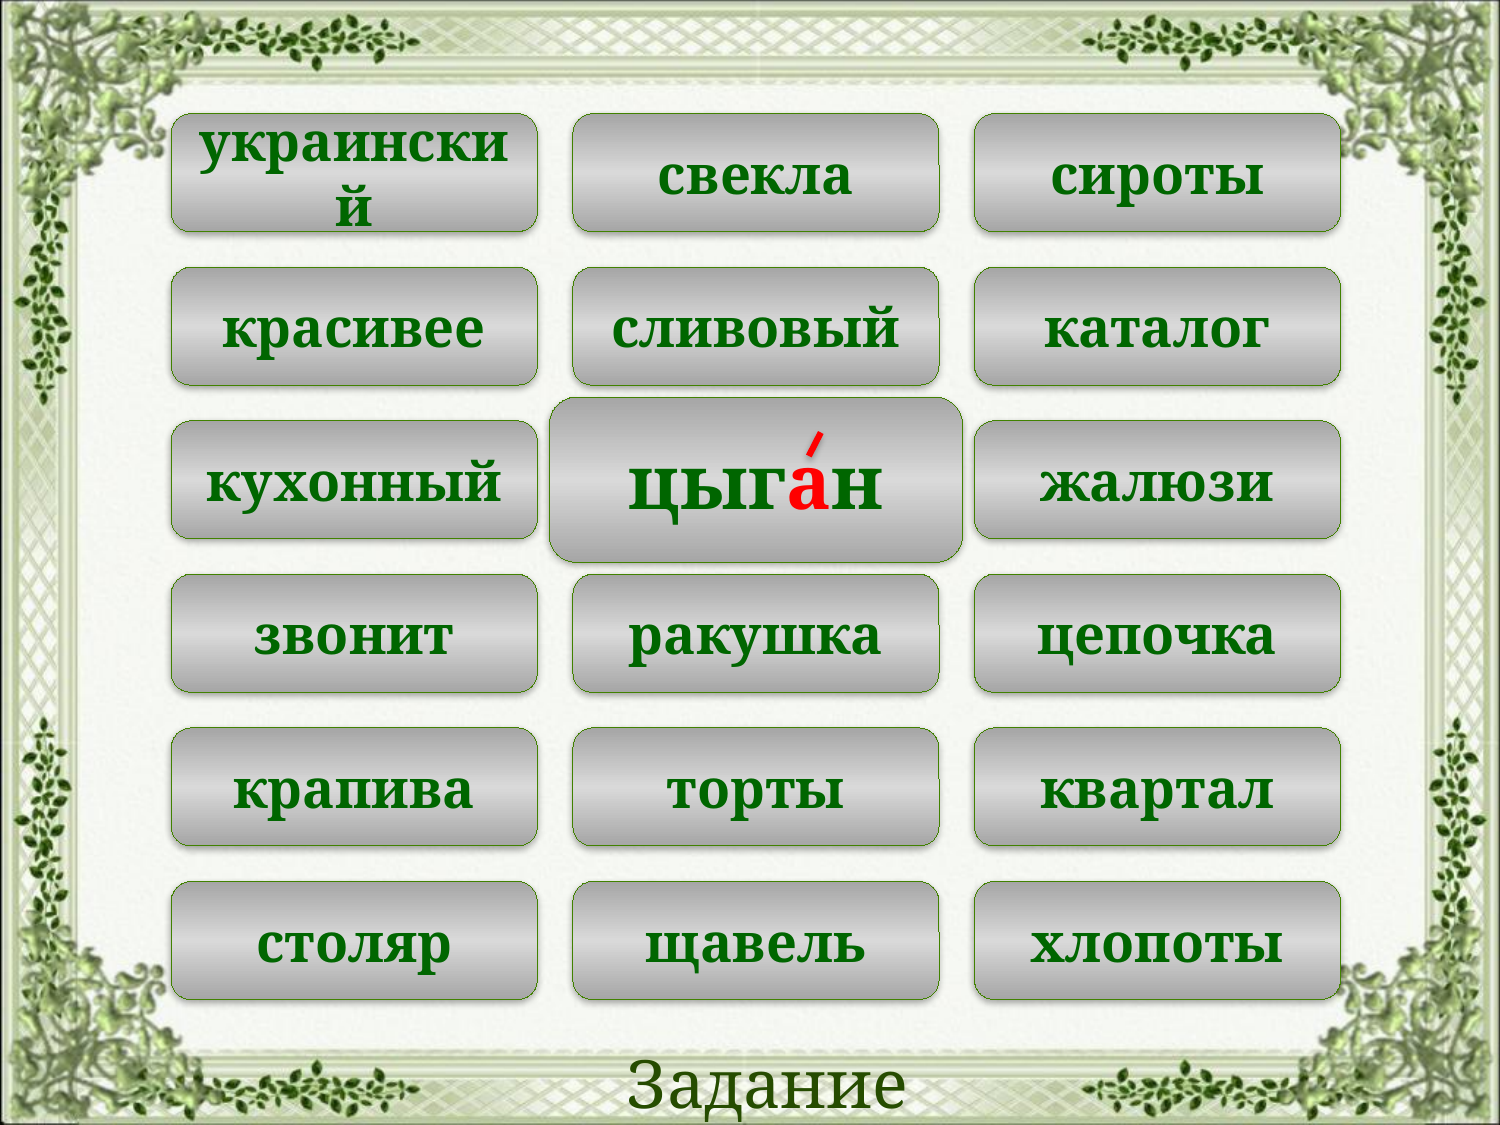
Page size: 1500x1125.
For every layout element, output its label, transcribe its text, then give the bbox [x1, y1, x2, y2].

text_box торты [572, 727, 940, 846]
text_box свекла [572, 113, 940, 232]
text_box столяр [171, 881, 538, 1000]
text_box звонит [171, 574, 538, 693]
text_box каталог [974, 267, 1341, 386]
text_box цыган [549, 397, 963, 563]
text_box хлопоты [974, 881, 1341, 1000]
text_box ракушка [572, 574, 940, 693]
text_box крапива [171, 727, 538, 846]
text_box красивее [171, 267, 538, 386]
text_box щавель [572, 881, 940, 1000]
text_box цепочка [974, 574, 1341, 693]
text_box кухонный [171, 420, 538, 539]
text_box Задание [584, 1034, 951, 1125]
text_box украинский [171, 113, 538, 232]
text_box сироты [974, 113, 1341, 232]
text_box жалюзи [974, 420, 1341, 539]
text_box квартал [974, 727, 1341, 846]
text_box сливовый [572, 267, 940, 386]
picture [0, 0, 1500, 1125]
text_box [808, 432, 822, 457]
